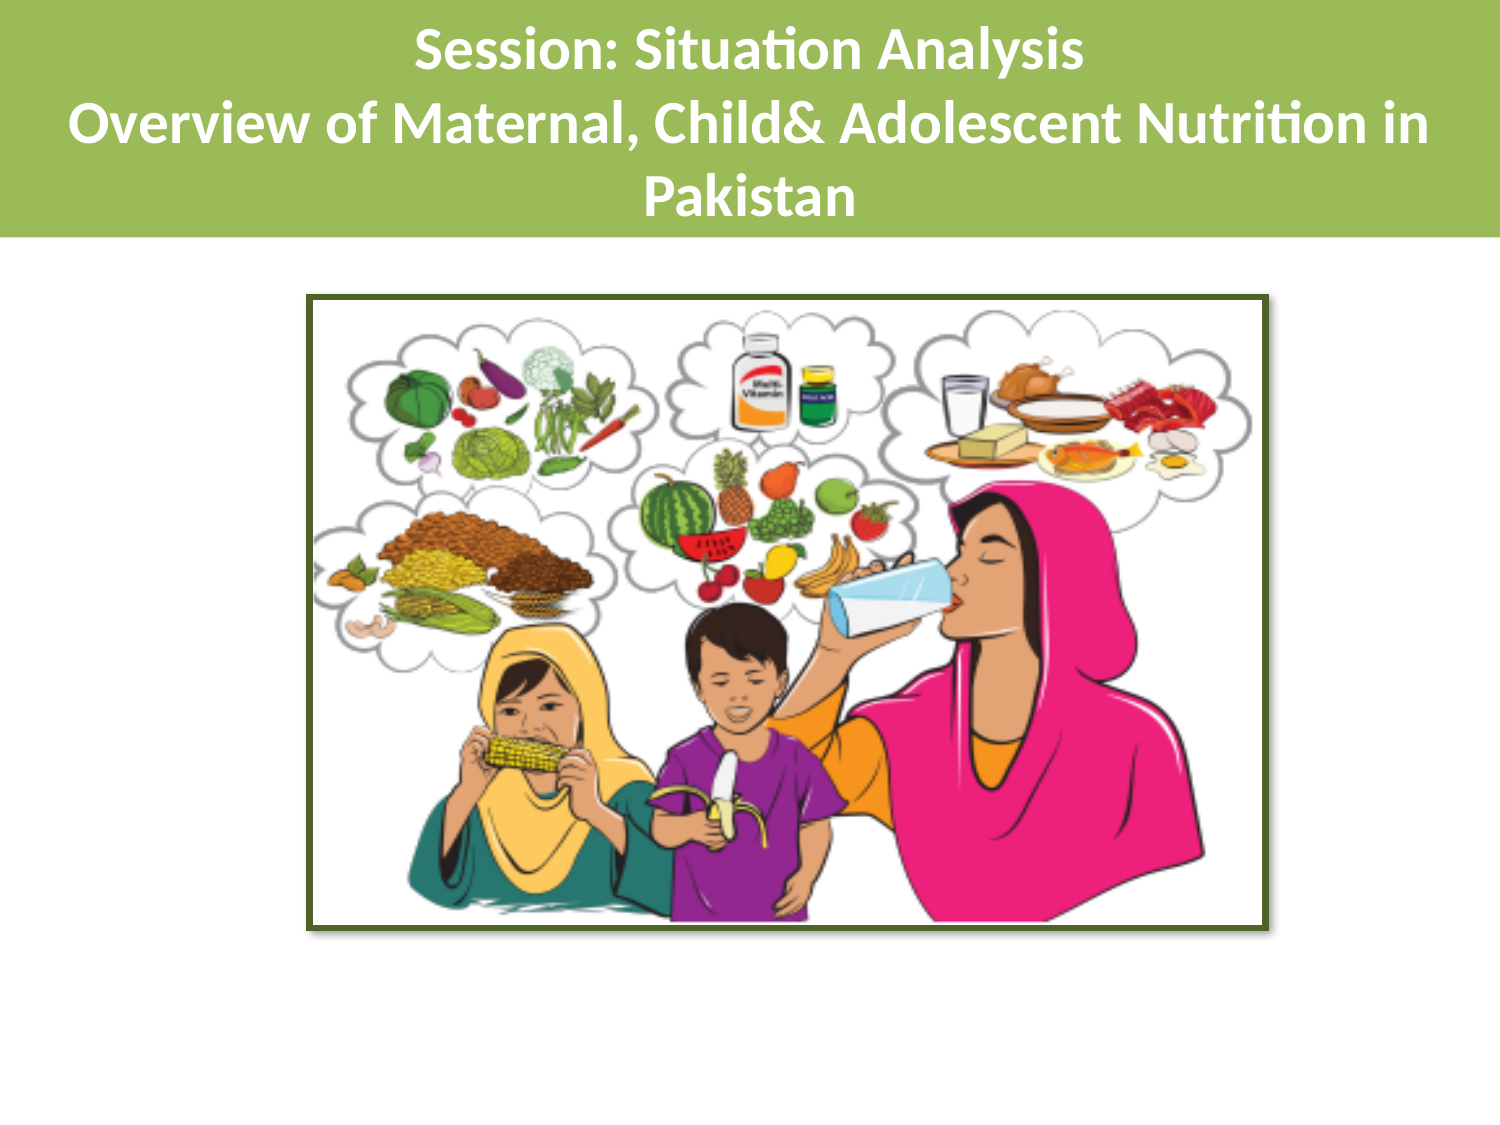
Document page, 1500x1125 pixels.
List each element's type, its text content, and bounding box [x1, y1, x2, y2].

text_box Session: Situation Analysis Overview of Maternal, Child& Adolescent Nutrition in Pakistan [0, 0, 1500, 238]
picture [312, 299, 1263, 926]
